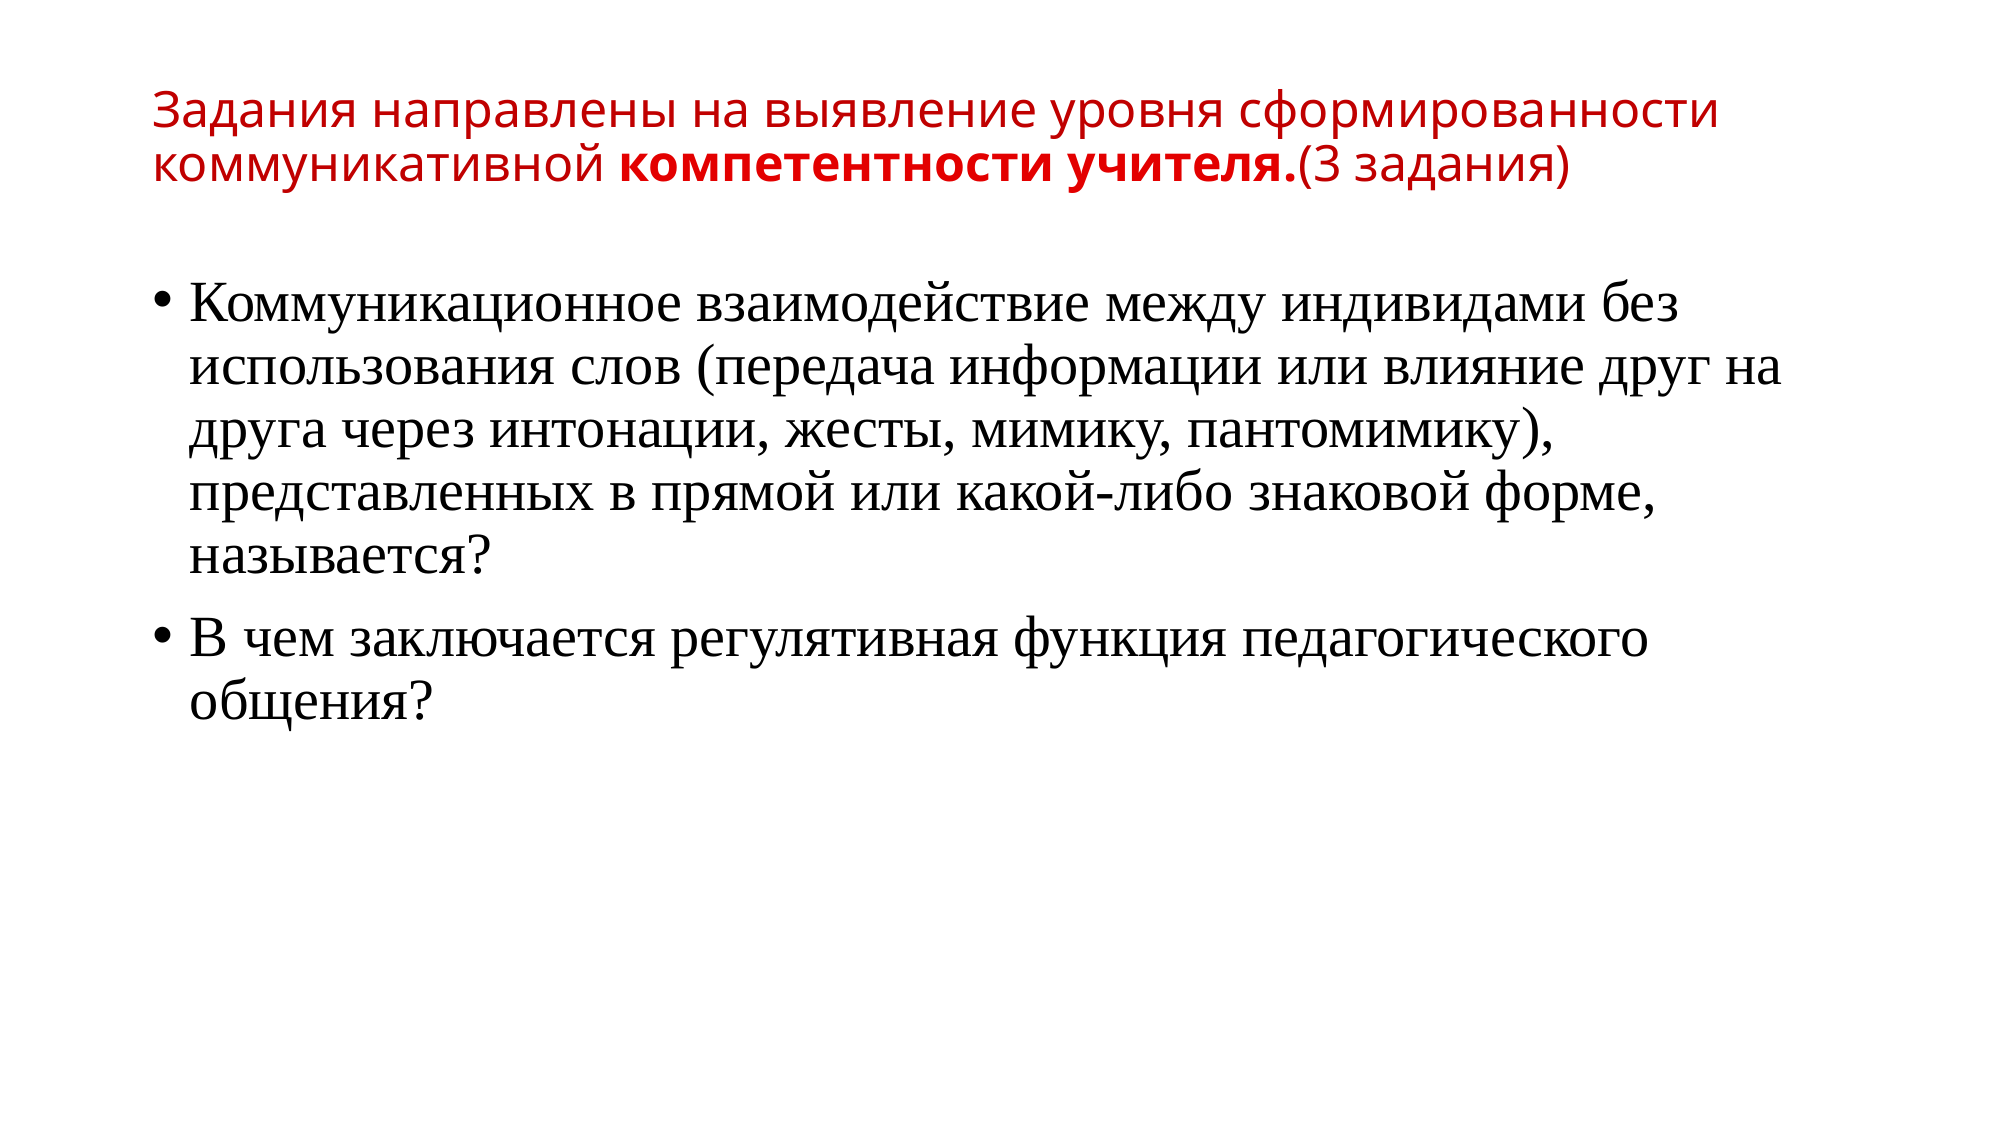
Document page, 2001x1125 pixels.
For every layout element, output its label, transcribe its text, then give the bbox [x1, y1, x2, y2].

list Коммуникационное взаимодействие между индивидами без использования слов (передача информации или влияние друг на друга через интонации, жесты, мимику, пантомимику), представленных в прямой или какой-либо знаковой форме, называется? В чем заключается регулятивная функция педагогического общения? [137, 263, 1863, 1014]
title Задания направлены на выявление уровня сформированности коммуникативной компетентности учителя.(3 задания) [137, 59, 1863, 263]
